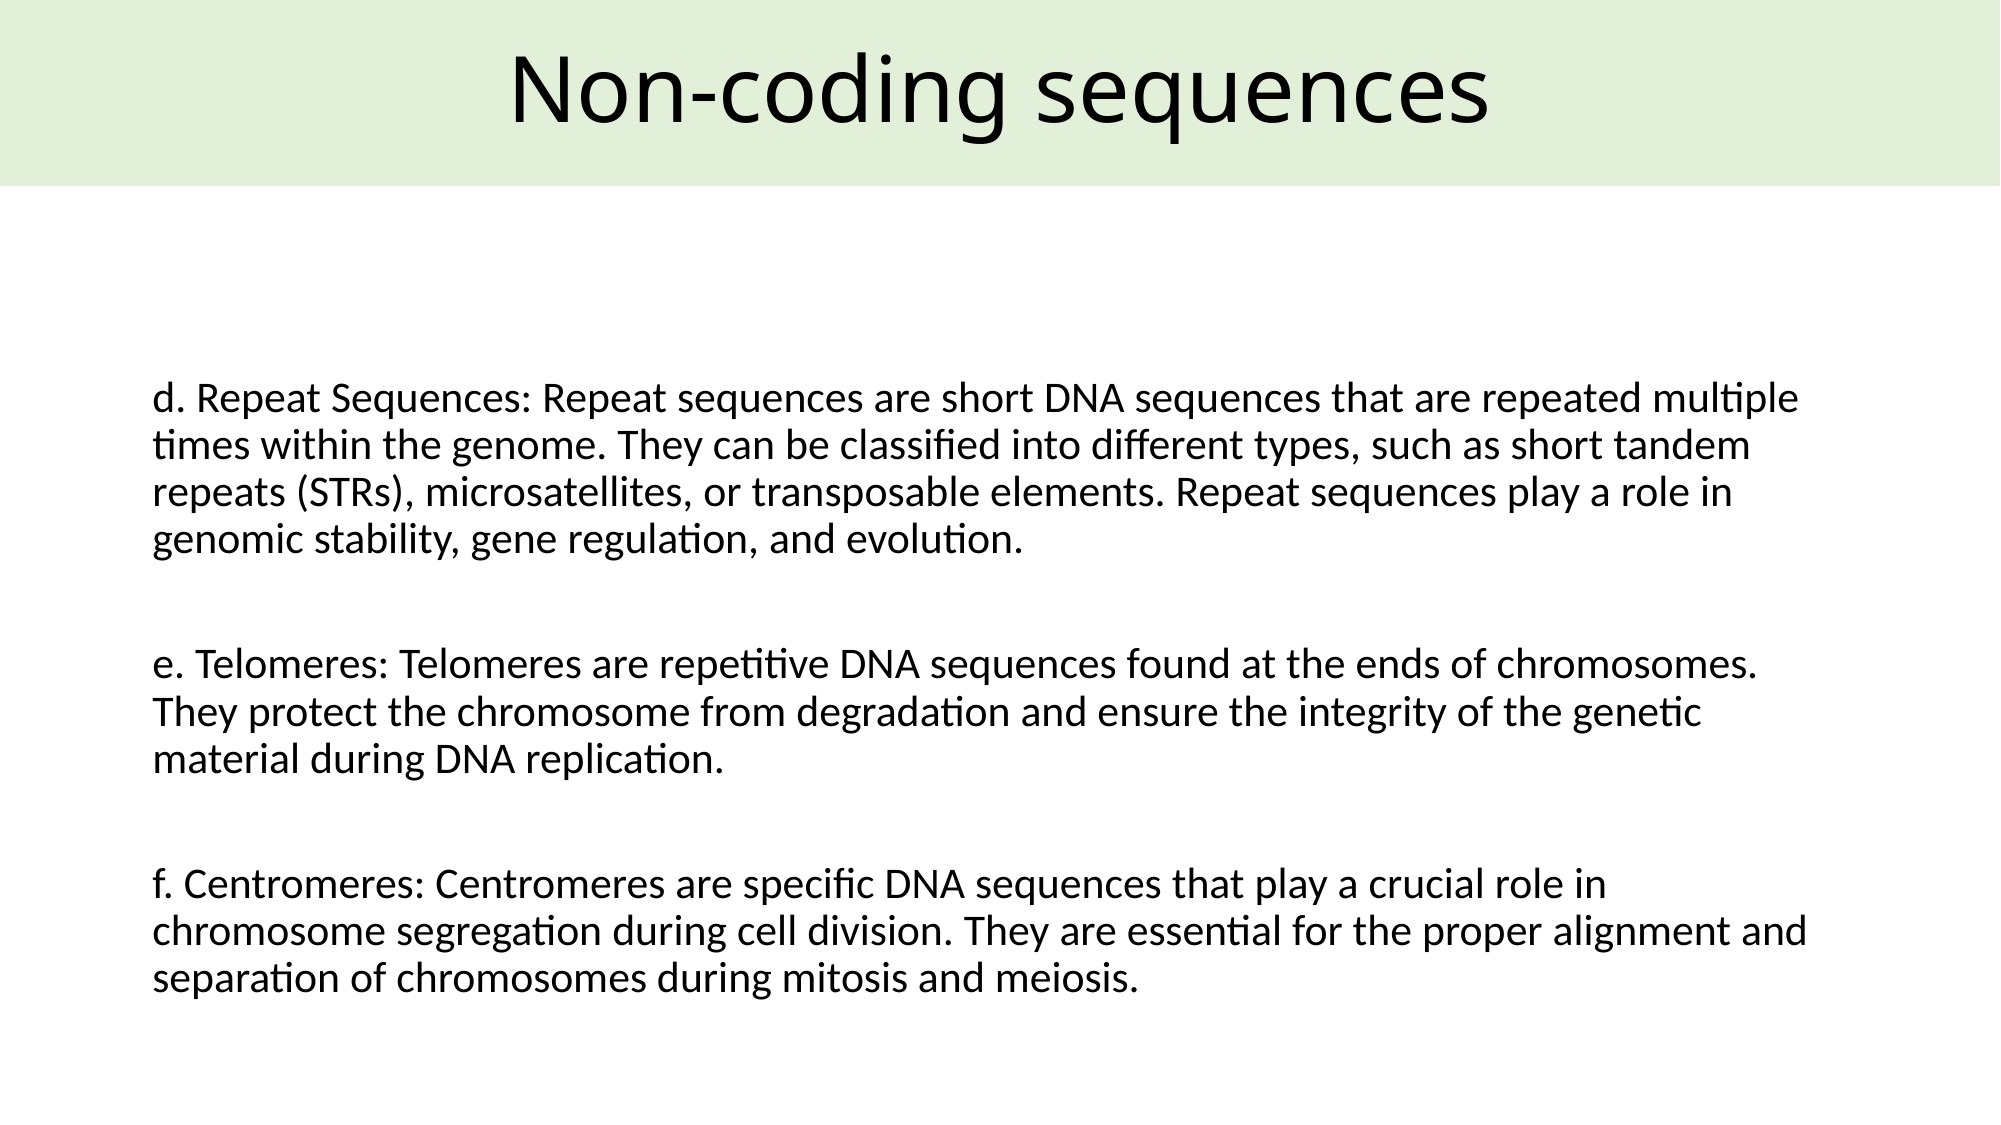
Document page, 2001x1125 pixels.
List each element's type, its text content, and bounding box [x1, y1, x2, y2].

list d. Repeat Sequences: Repeat sequences are short DNA sequences that are repeated multiple times within the genome. They can be classified into different types, such as short tandem repeats (STRs), microsatellites, or transposable elements. Repeat sequences play a role in genomic stability, gene regulation, and evolution. e. Telomeres: Telomeres are repetitive DNA sequences found at the ends of chromosomes. They protect the chromosome from degradation and ensure the integrity of the genetic material during DNA replication. f. Centromeres: Centromeres are specific DNA sequences that play a crucial role in chromosome segregation during cell division. They are essential for the proper alignment and separation of chromosomes during mitosis and meiosis. [137, 299, 1863, 1014]
title Non-coding sequences [0, 0, 2000, 186]
